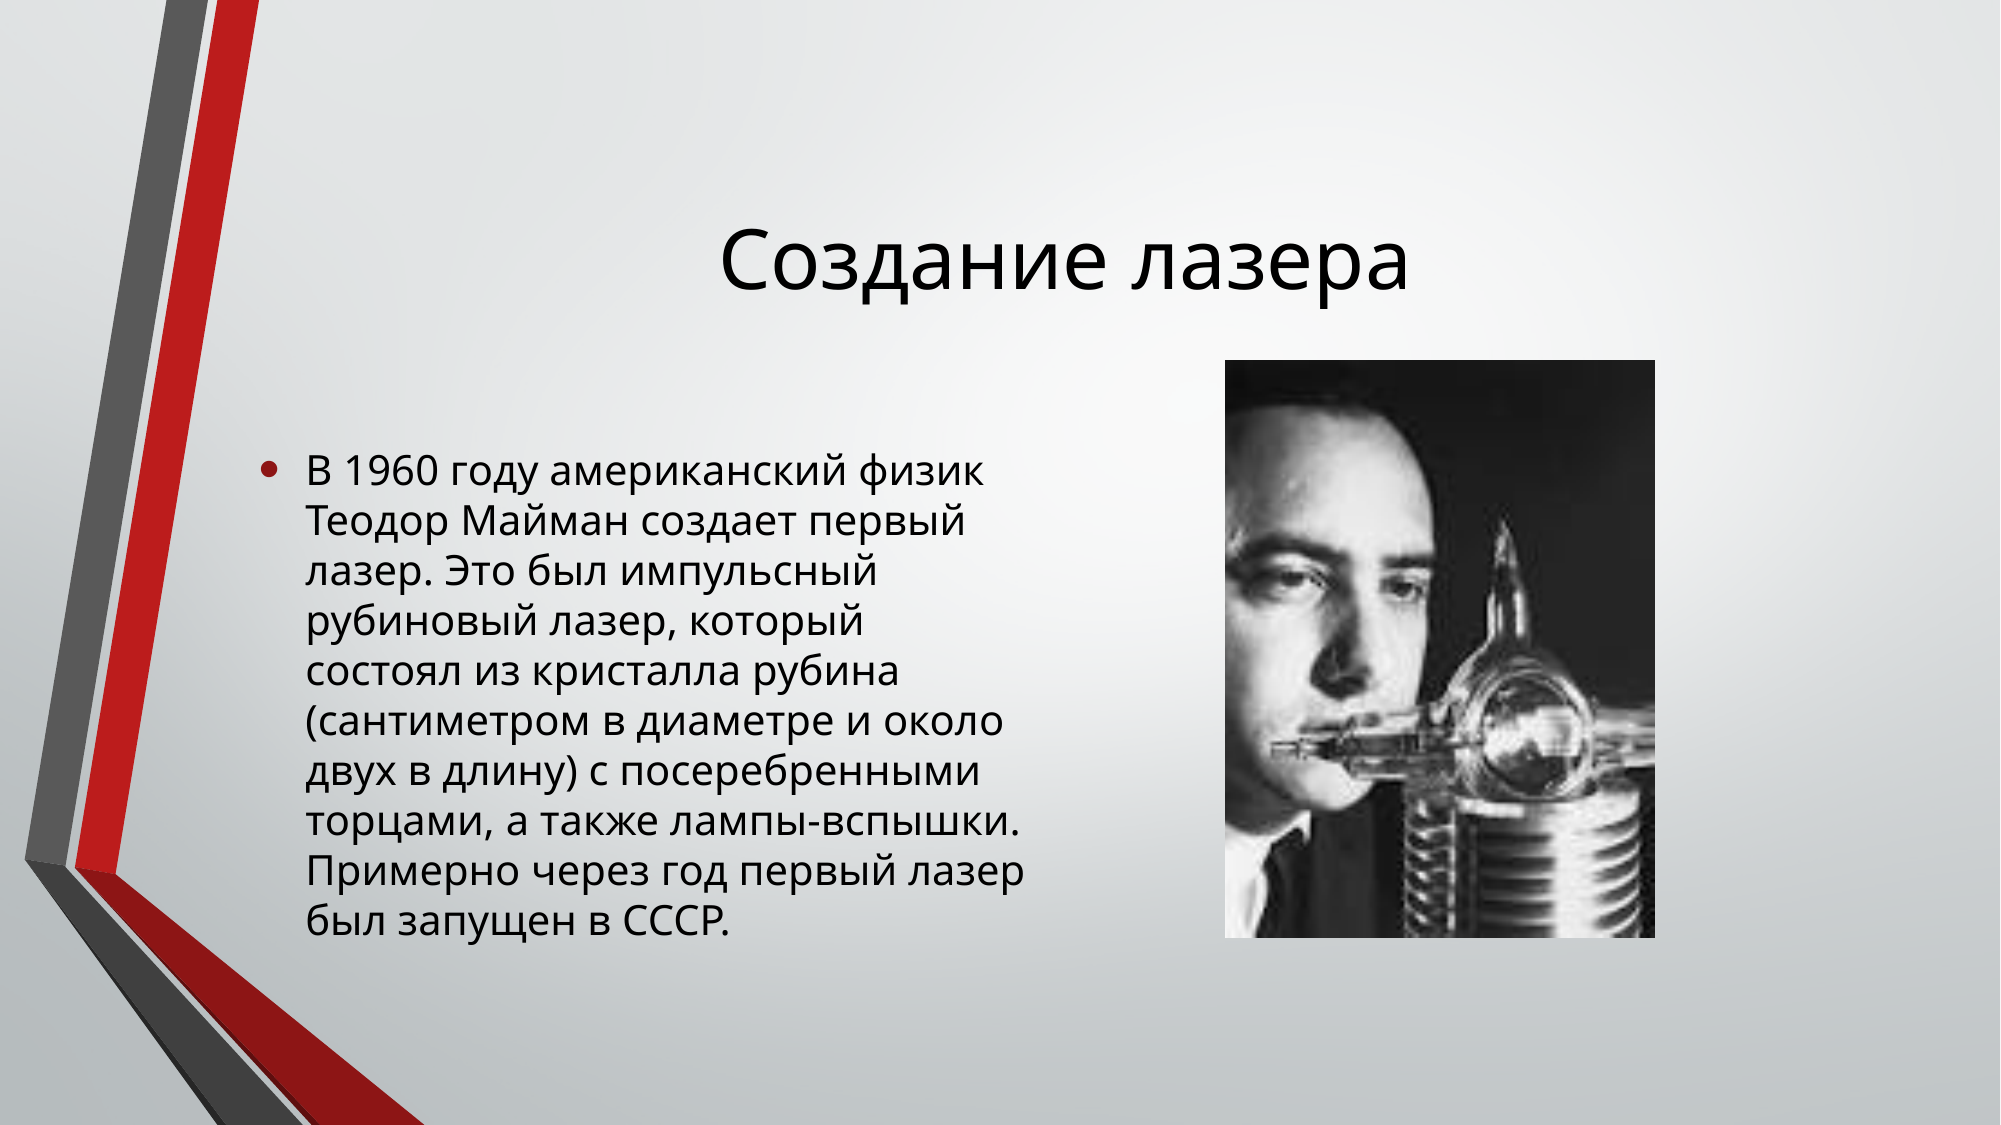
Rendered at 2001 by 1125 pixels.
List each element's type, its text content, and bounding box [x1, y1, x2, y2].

title Создание лазера [243, 112, 1887, 400]
list В 1960 году американский физик Теодор Майман создает первый лазер. Это был импульсный рубиновый лазер, который состоял из кристалла рубина (сантиметром в диаметре и около двух в длину) с посеребренными торцами, а также лампы-вспышки. Примерно через год первый лазер был запущен в СССР. [243, 437, 1047, 950]
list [1224, 360, 1655, 938]
